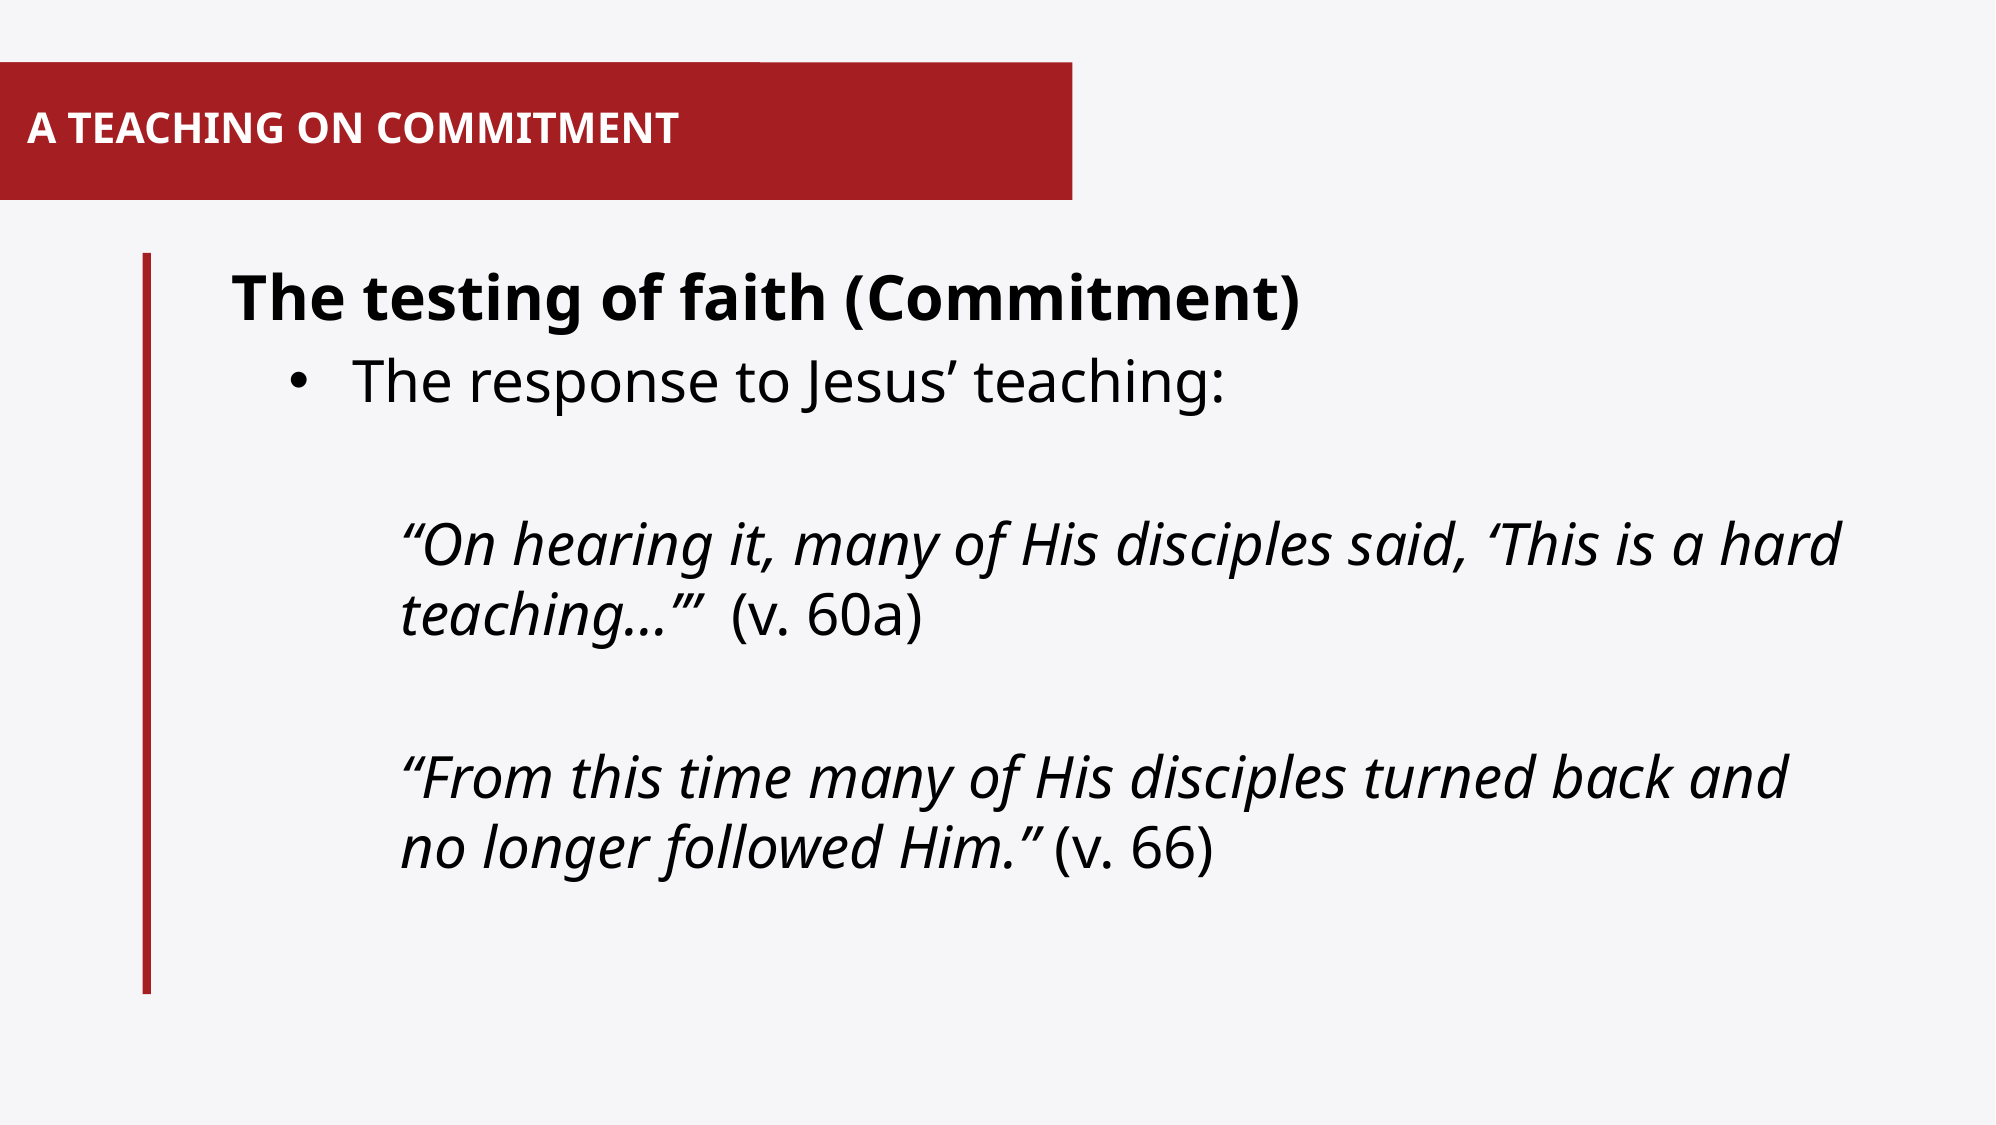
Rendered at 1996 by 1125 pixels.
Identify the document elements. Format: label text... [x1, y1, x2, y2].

subtitle The testing of faith (Commitment) The response to Jesus’ teaching: “On hearing it, many of His disciples said, ‘This is a hard teaching…’” (v. 60a) “From this time many of His disciples turned back and no longer followed Him.” (v. 66) [197, 249, 1885, 1125]
title A TEACHING ON COMMITMENT [0, 62, 1073, 200]
